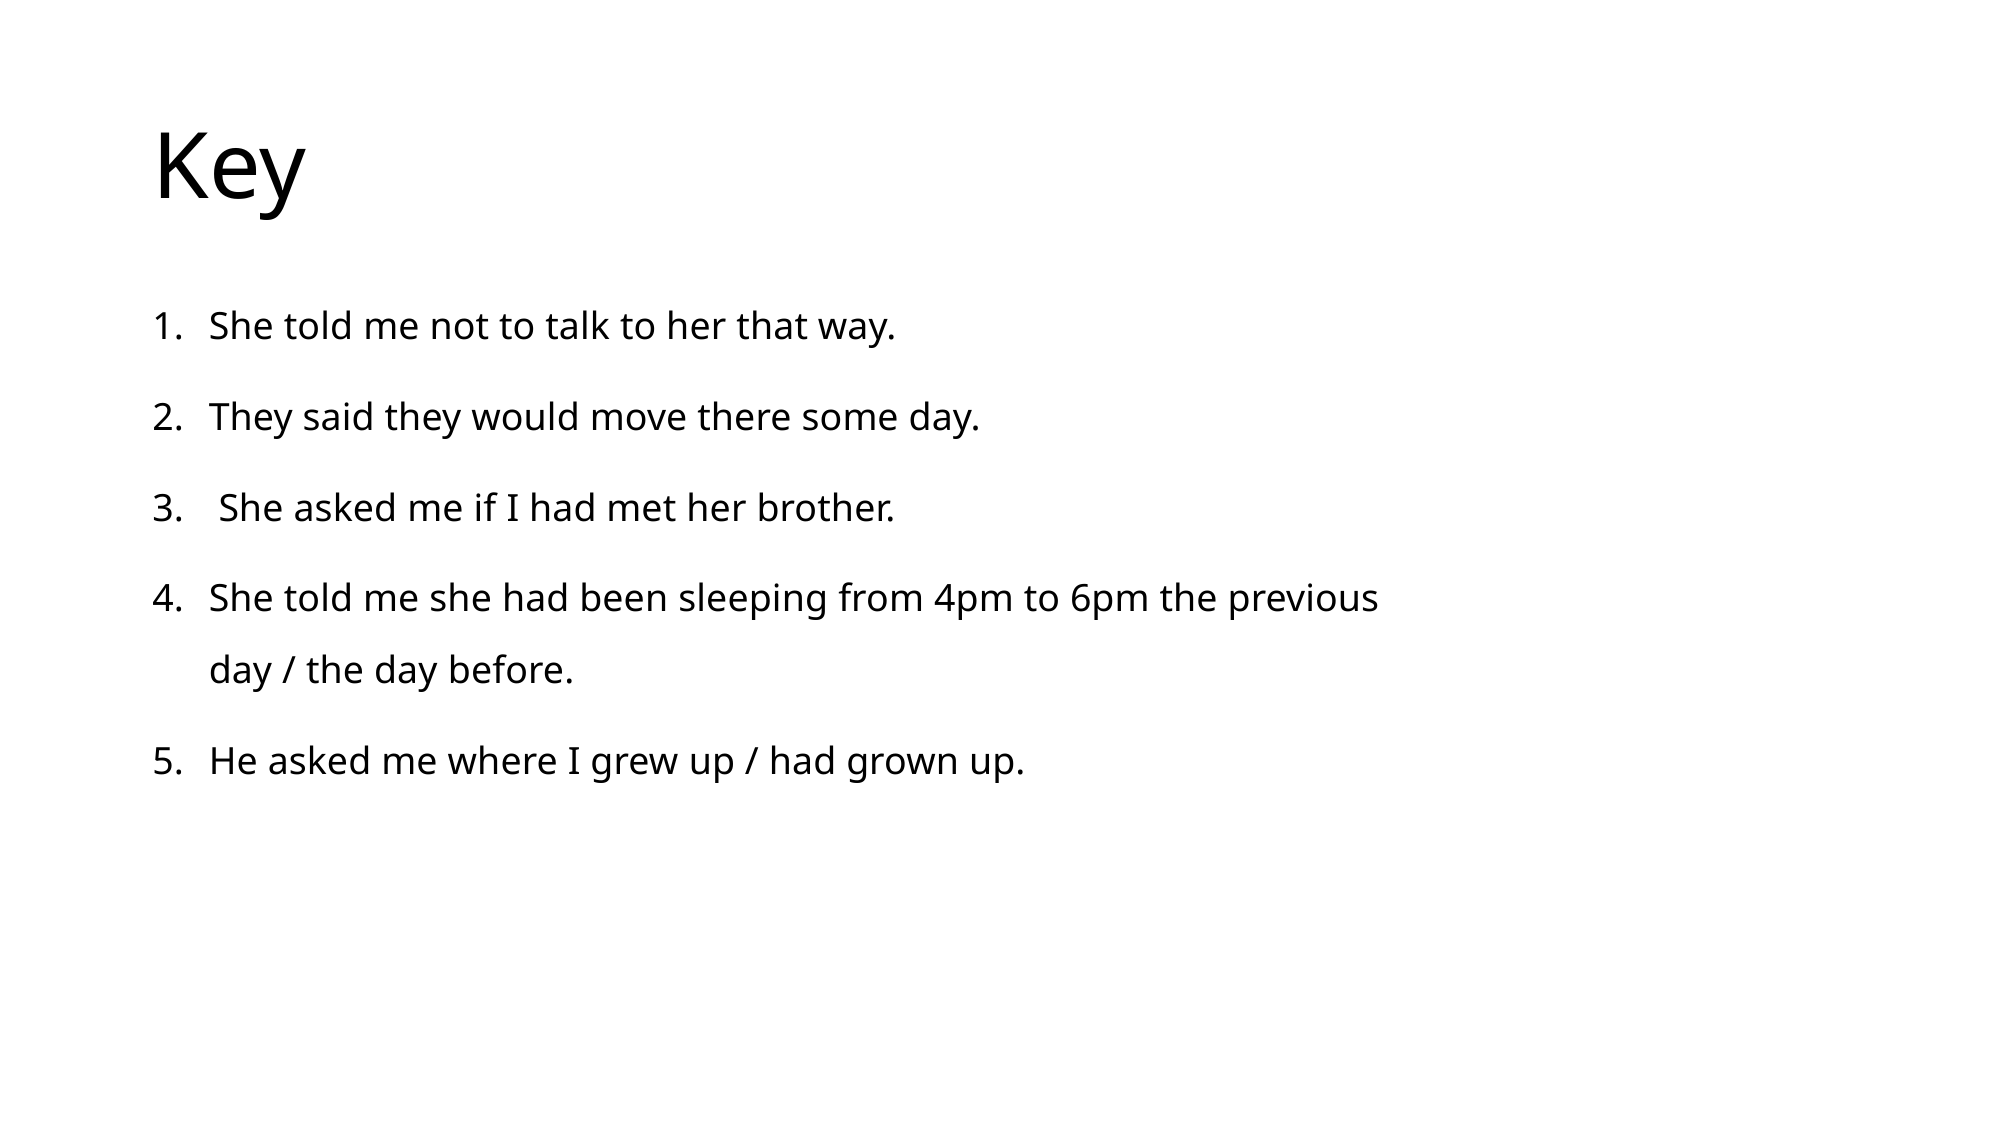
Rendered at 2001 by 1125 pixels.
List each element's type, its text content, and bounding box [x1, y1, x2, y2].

title Key [137, 59, 1863, 278]
list She told me not to talk to her that way. They said they would move there some day. She asked me if I had met her brother. She told me she had been sleeping from 4pm to 6pm the previous day / the day before. He asked me where I grew up / had grown up. [137, 299, 1863, 1014]
